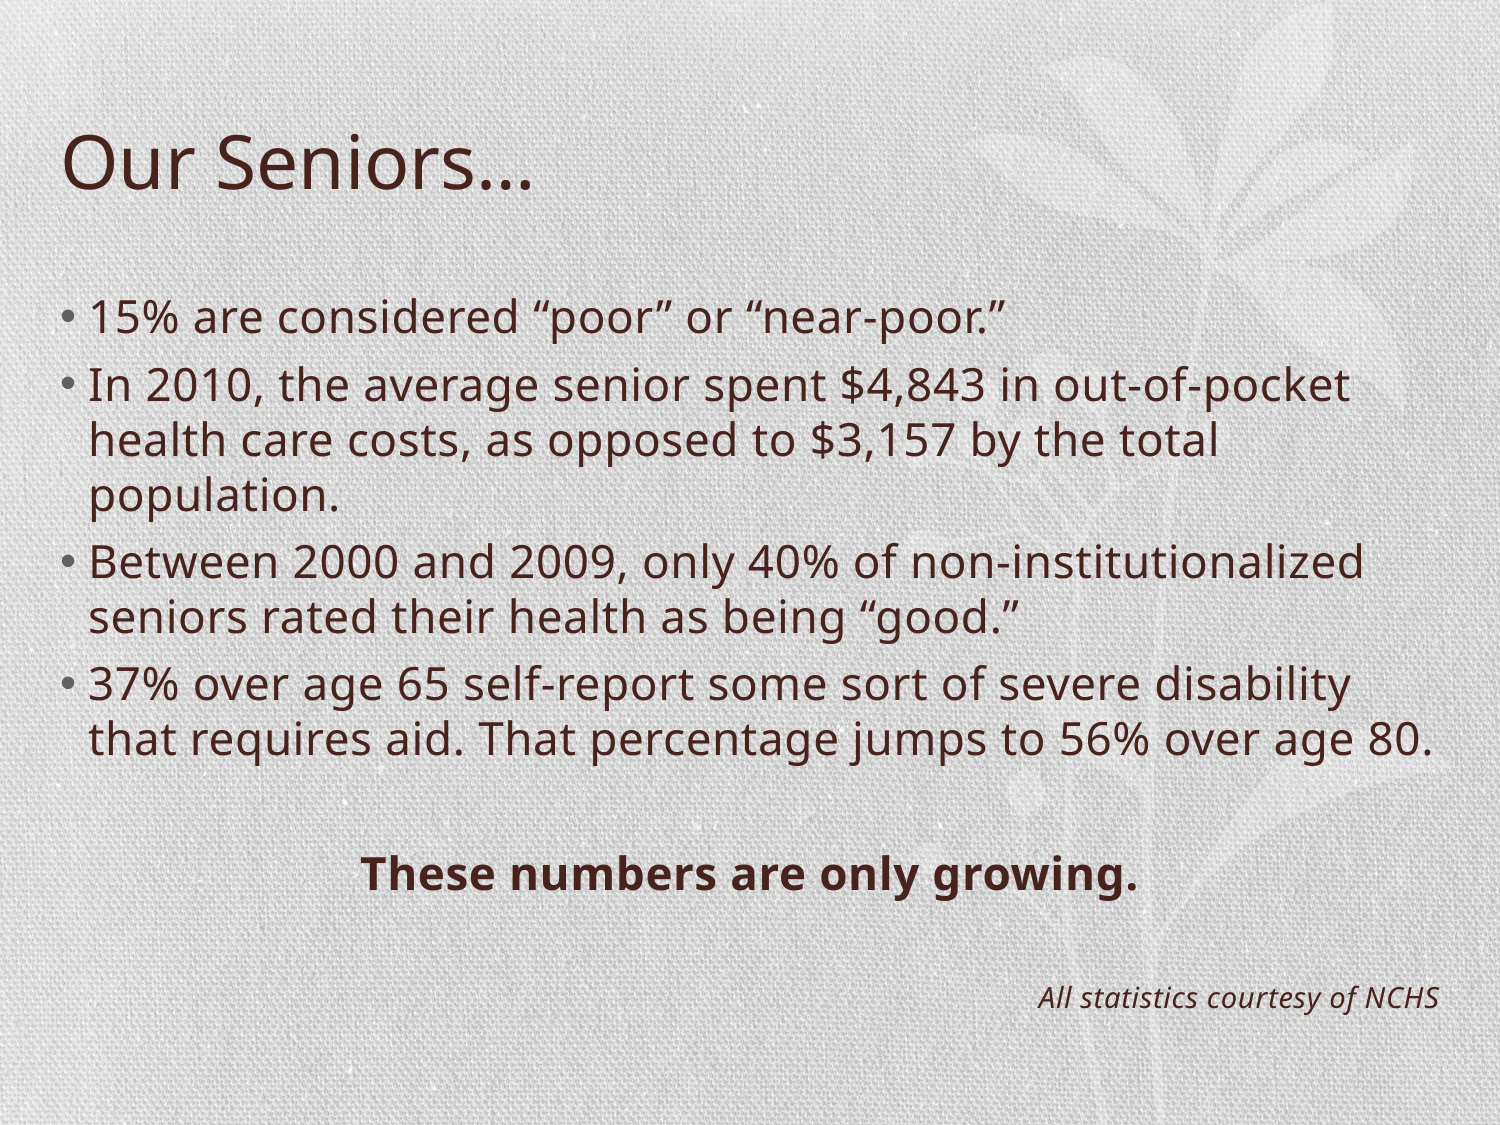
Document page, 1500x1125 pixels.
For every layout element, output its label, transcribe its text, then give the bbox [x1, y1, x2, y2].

list 15% are considered “poor” or “near-poor.” In 2010, the average senior spent $4,843 in out-of-pocket health care costs, as opposed to $3,157 by the total population. Between 2000 and 2009, only 40% of non-institutionalized seniors rated their health as being “good.” 37% over age 65 self-report some sort of severe disability that requires aid. That percentage jumps to 56% over age 80. These numbers are only growing. All statistics courtesy of NCHS [45, 213, 1455, 1023]
title Our Seniors… [45, 37, 1455, 213]
